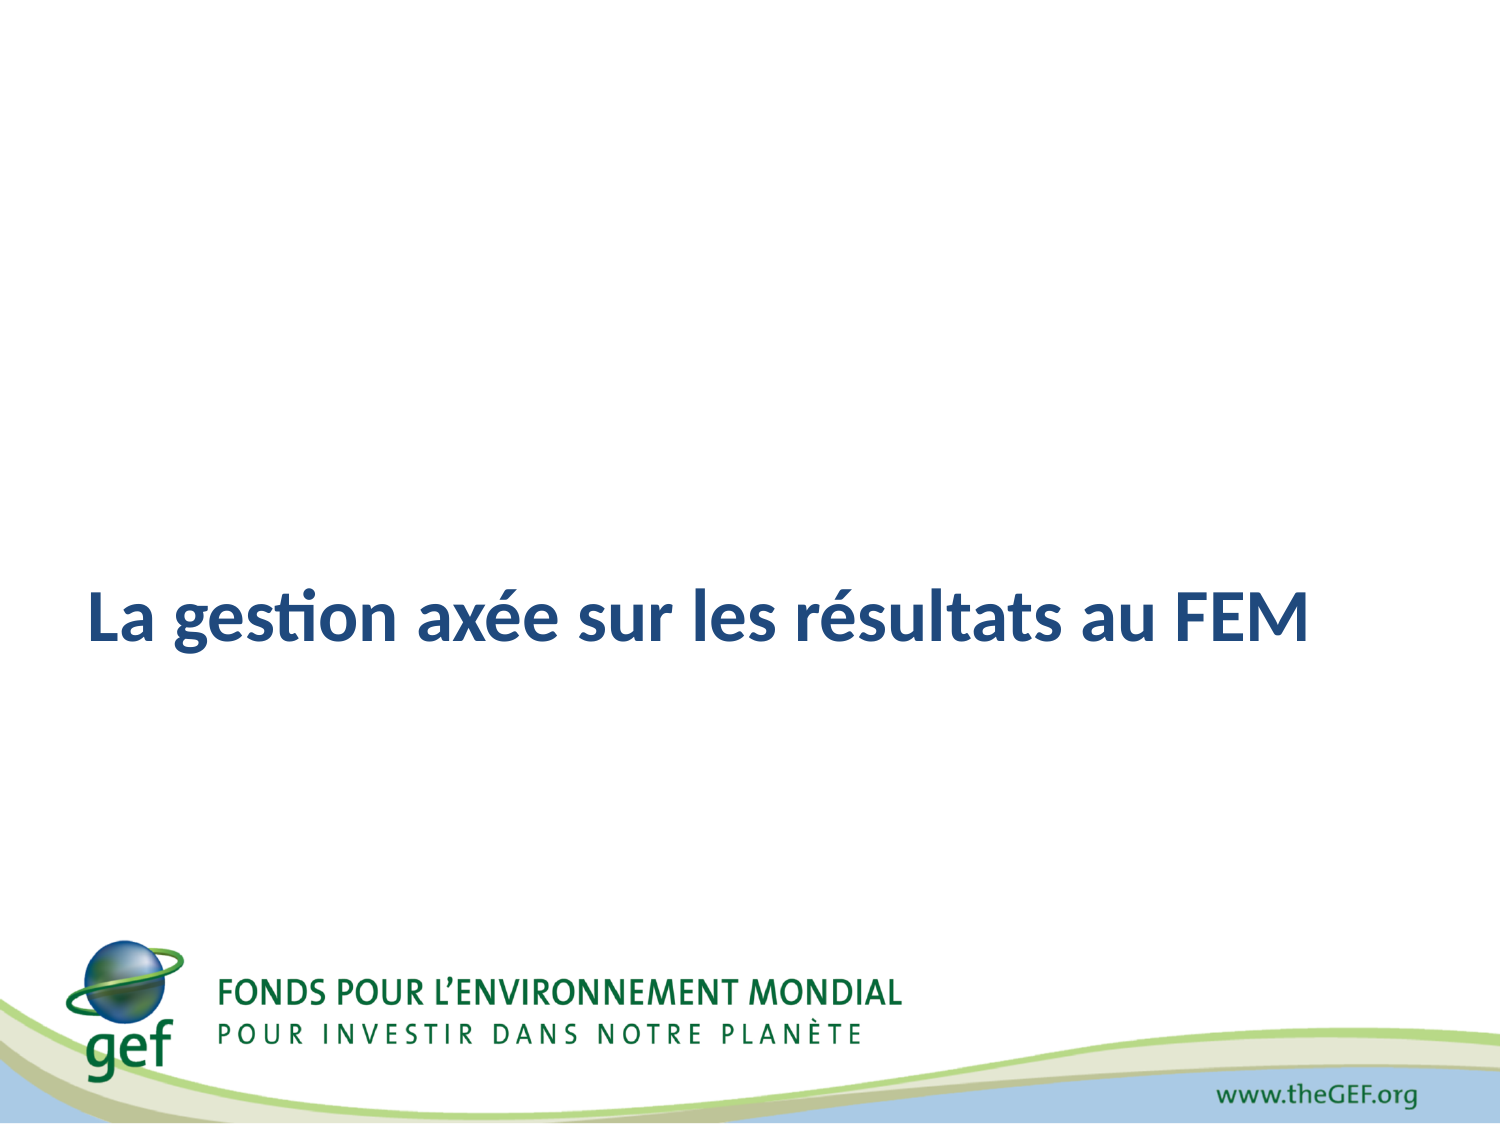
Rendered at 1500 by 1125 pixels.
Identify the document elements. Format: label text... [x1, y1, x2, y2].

title La gestion axée sur les résultats au FEM [62, 499, 1338, 724]
picture [0, 912, 1500, 1125]
